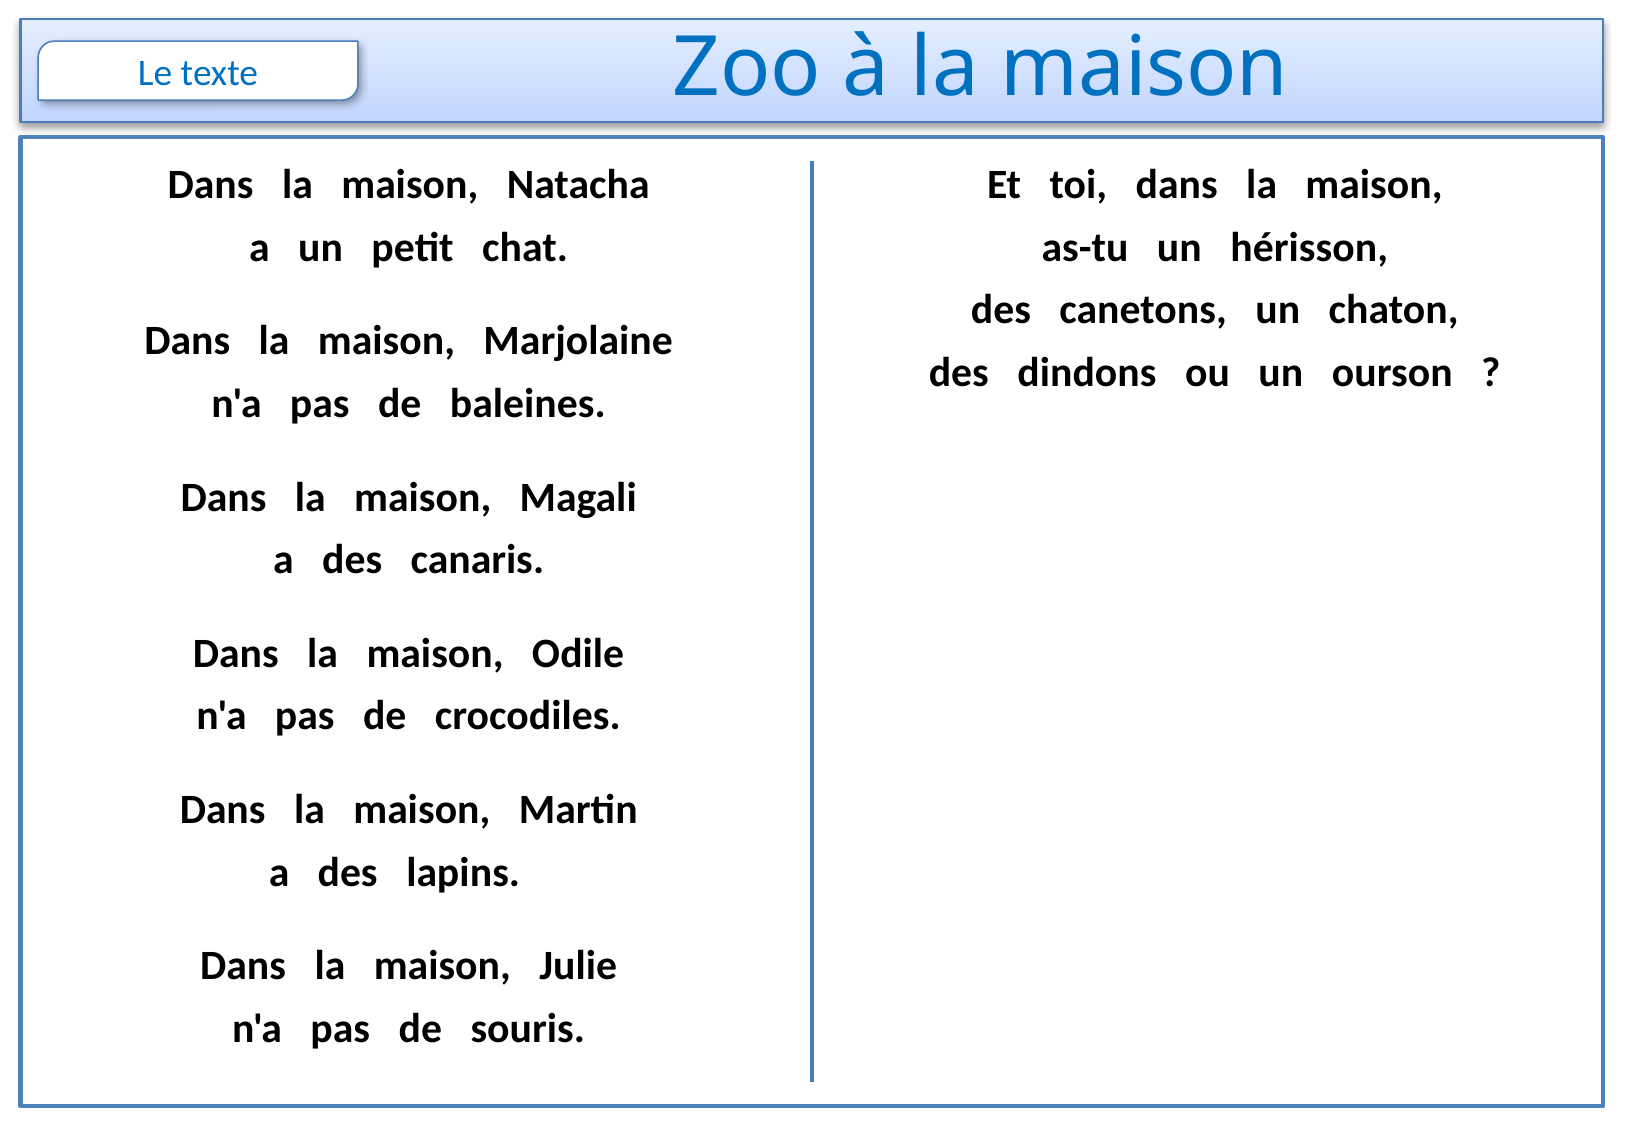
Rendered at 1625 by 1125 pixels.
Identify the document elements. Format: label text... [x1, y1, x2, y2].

title Zoo à la maison [357, 4, 1604, 120]
list Dans la maison, Natacha a un petit chat. Dans la maison, Marjolaine n'a pas de baleines. Dans la maison, Magali a des canaris. Dans la maison, Odile n'a pas de crocodiles. Dans la maison, Martin a des lapins. Dans la maison, Julie n'a pas de souris. Et toi, dans la maison, as-tu un hérisson, des canetons, un chaton, des dindons ou un ourson ? [18, 135, 1605, 1108]
